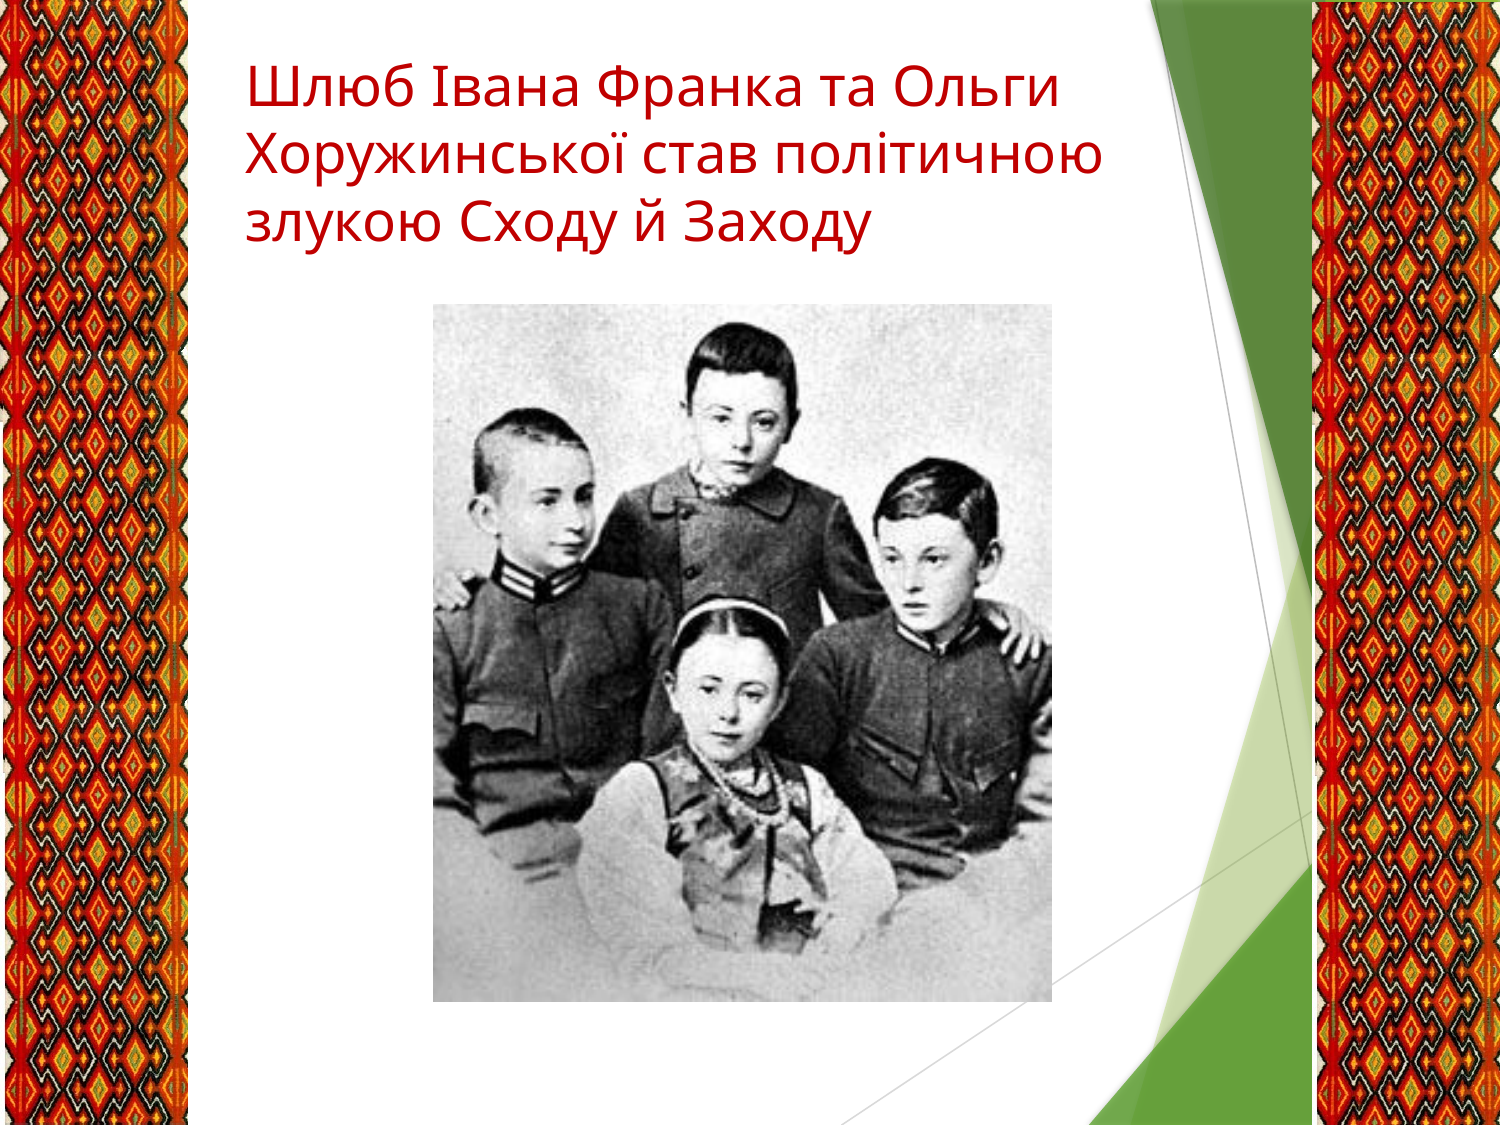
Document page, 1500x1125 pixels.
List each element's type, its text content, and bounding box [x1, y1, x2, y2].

title Шлюб Івана Франка та Ольги Хоружинської став політичною злукою Сходу й Заходу [230, 42, 1307, 256]
picture [0, 0, 188, 1125]
picture [1311, 2, 1500, 1125]
picture [432, 304, 1053, 1002]
